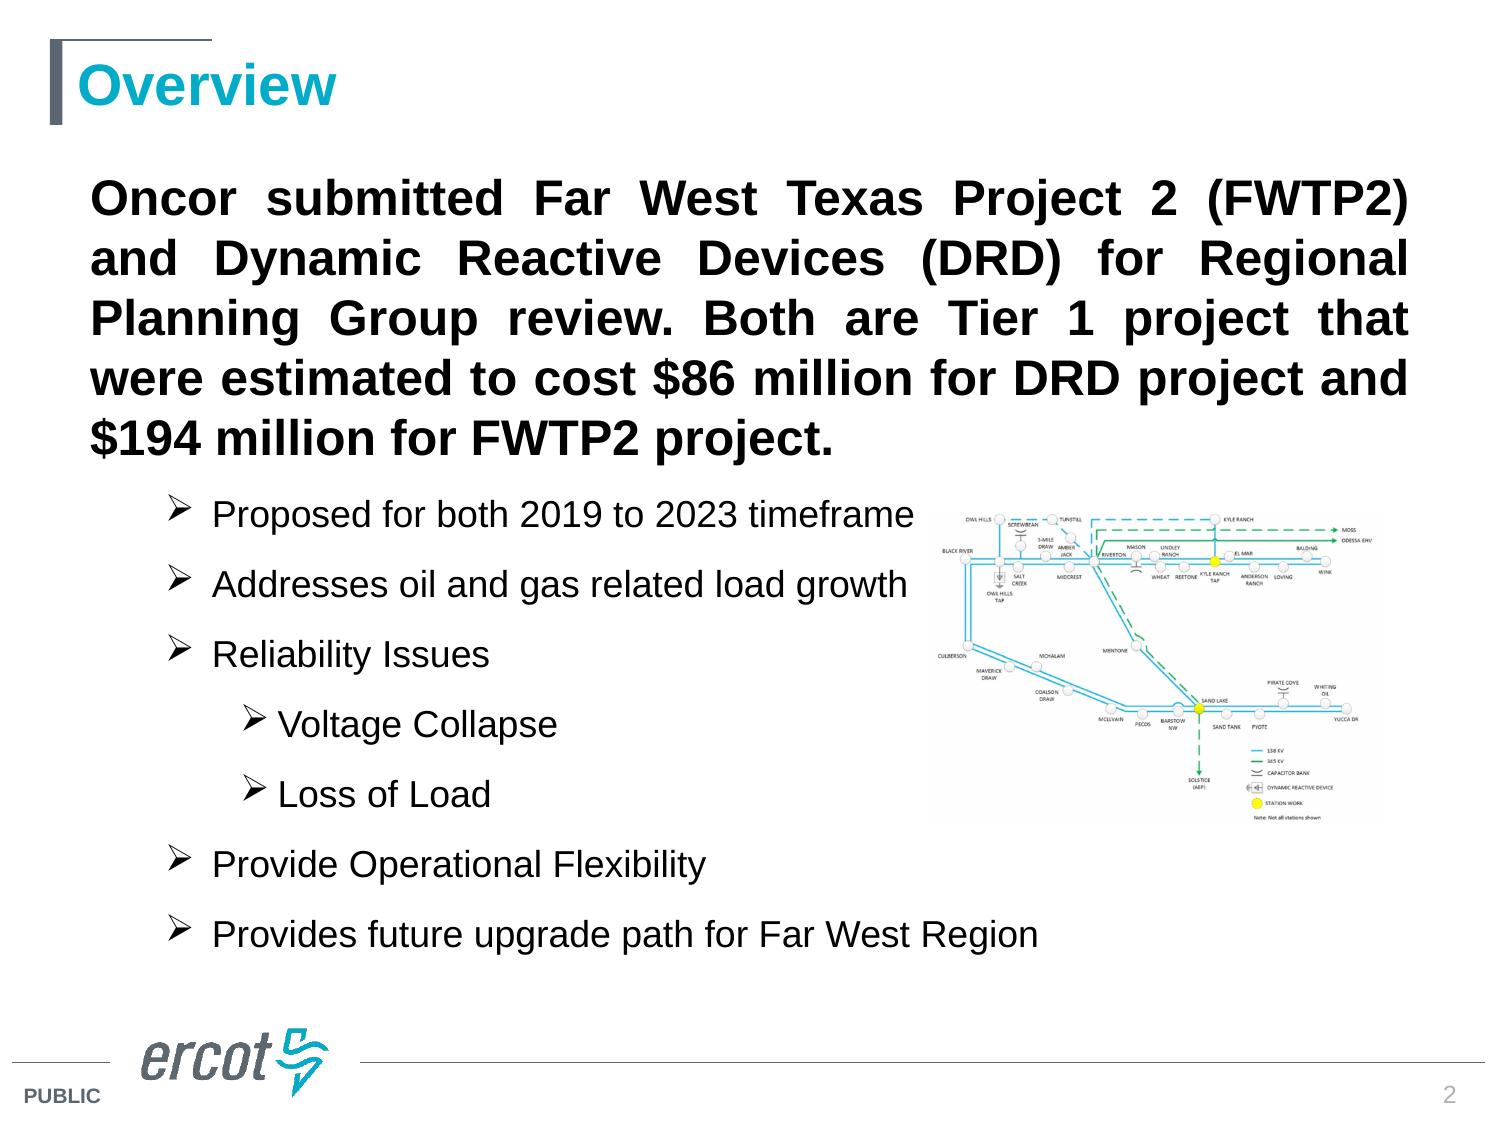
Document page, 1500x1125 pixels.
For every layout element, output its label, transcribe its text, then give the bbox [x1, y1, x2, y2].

picture [924, 512, 1384, 826]
text_box Oncor submitted Far West Texas Project 2 (FWTP2) and Dynamic Reactive Devices (DRD) for Regional Planning Group review. Both are Tier 1 project that were estimated to cost $86 million for DRD project and $194 million for FWTP2 project. Proposed for both 2019 to 2023 timeframe Addresses oil and gas related load growth Reliability Issues Voltage Collapse Loss of Load Provide Operational Flexibility Provides future upgrade path for Far West Region [74, 124, 1425, 1035]
picture [137, 1035, 332, 1100]
title Overview [62, 39, 1450, 125]
slide_number 2 [1412, 1076, 1488, 1112]
